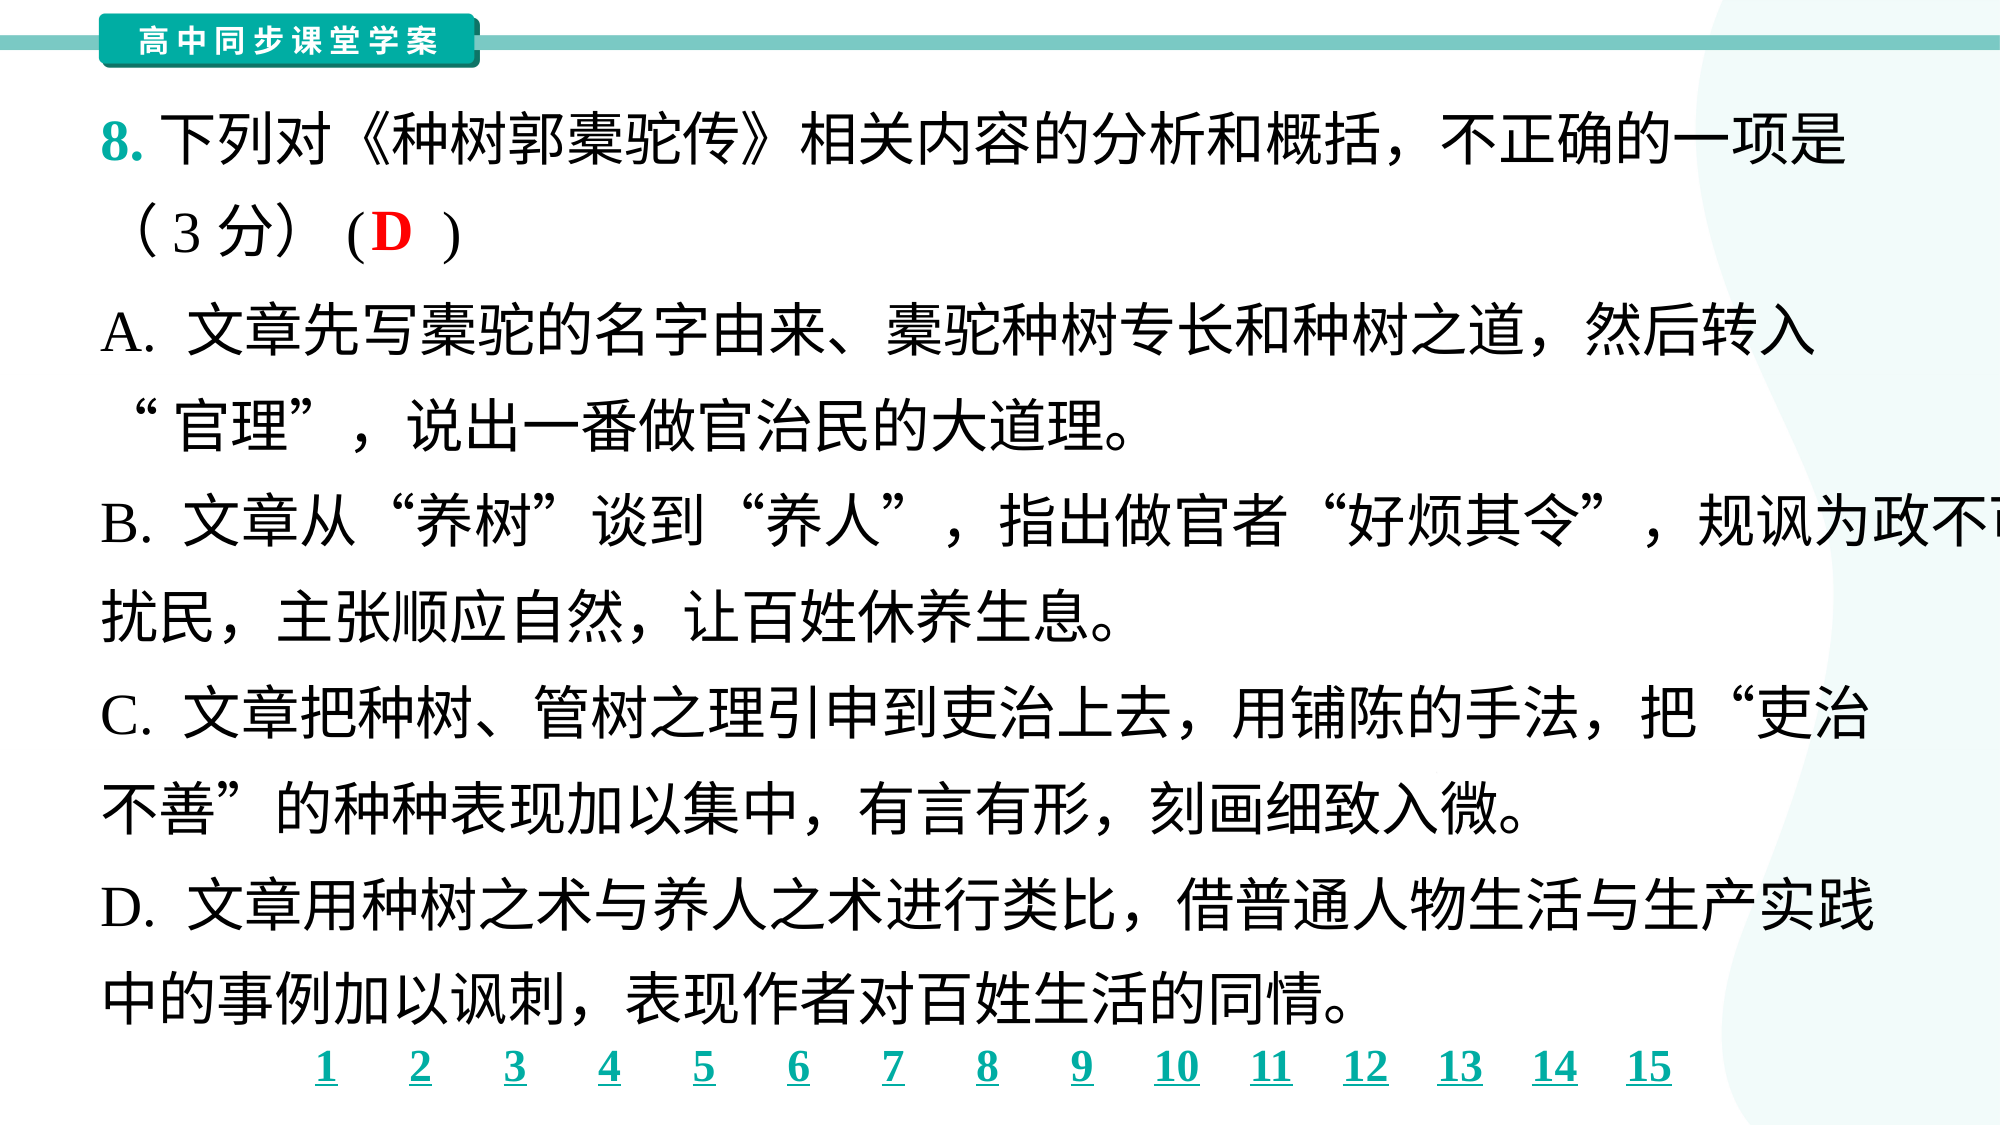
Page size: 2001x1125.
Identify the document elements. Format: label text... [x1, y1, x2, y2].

picture [0, 0, 2000, 1125]
text_box A. 文章先写橐驼的名字由来、橐驼种树专长和种树之道，然后转入 “官理”，说出一番做官治民的大道理。 B. 文章从“养树”谈到“养人”，指出做官者“好烦其令”，规讽为政不可 扰民，主张顺应自然，让百姓休养生息。 C. 文章把种树、管树之理引申到吏治上去，用铺陈的手法，把“吏治 不善”的种种表现加以集中，有言有形，刻画细致入微。 D. 文章用种树之术与养人之术进行类比，借普通人物生活与生产实践 中的事例加以讽刺，表现作者对百姓生活的同情。 [100, 266, 1899, 1024]
text_box D [350, 170, 435, 255]
text_box 8.下列对《种树郭橐驼传》相关内容的分析和概括，不正确的一项是 （3分）( ) [100, 76, 1899, 256]
